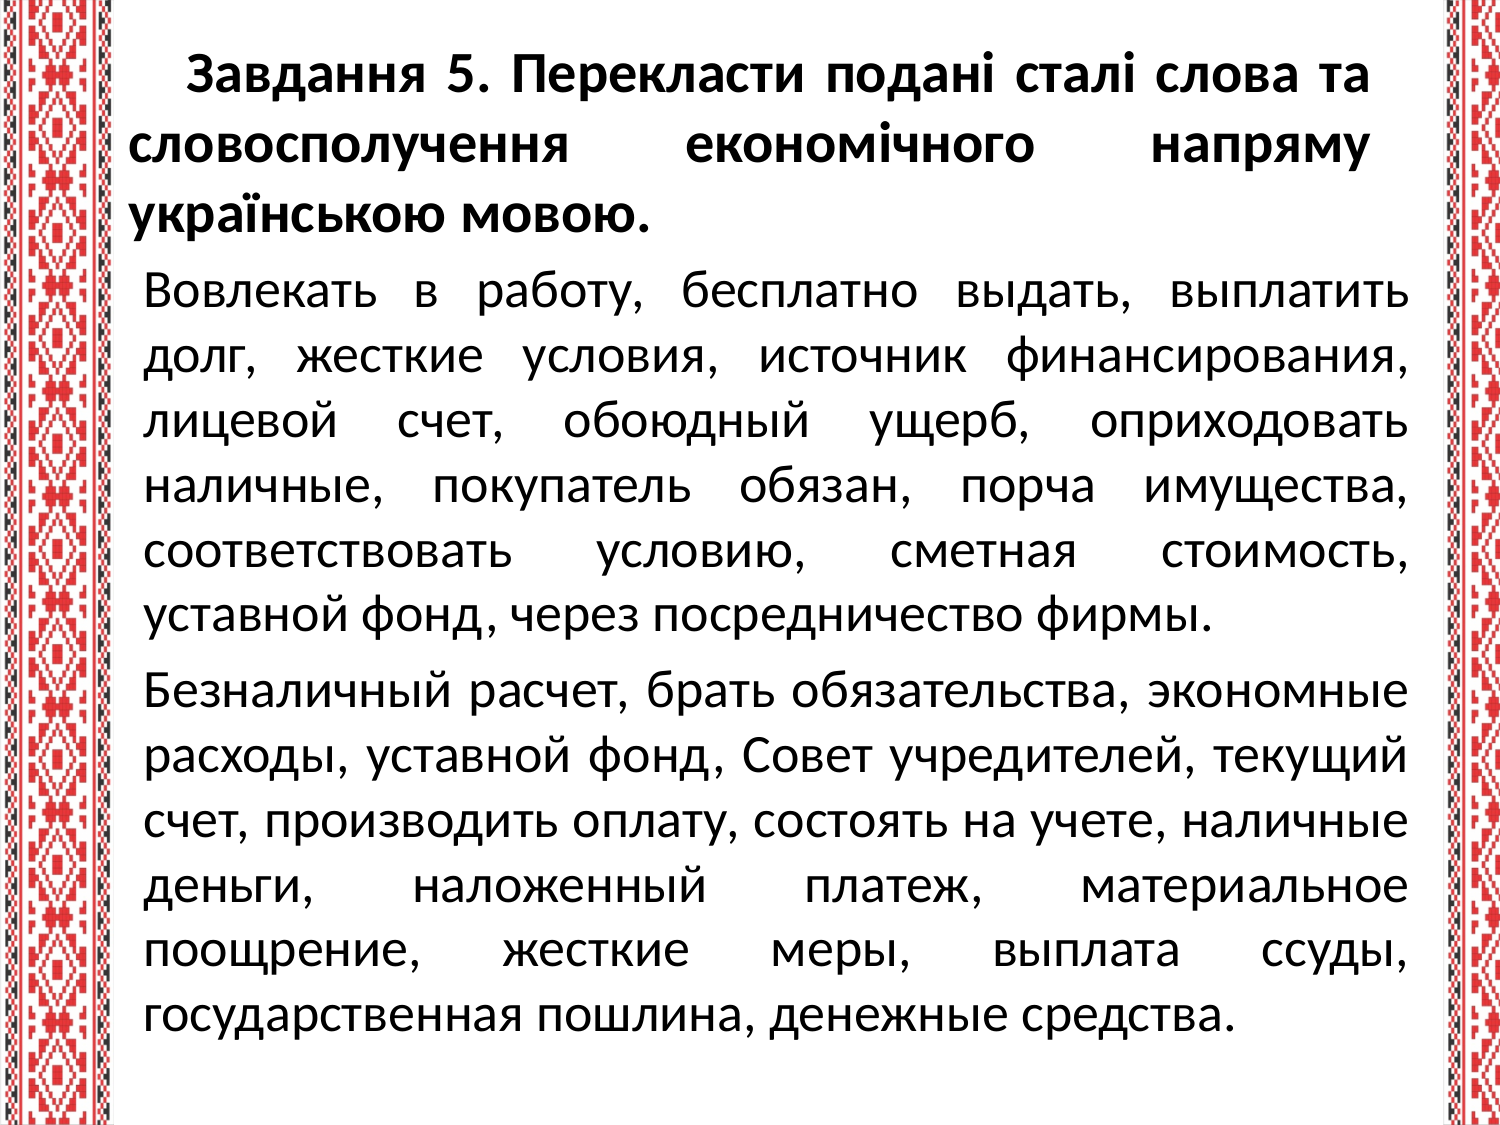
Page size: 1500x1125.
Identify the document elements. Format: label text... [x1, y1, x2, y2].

title Завдання 5. Перекласти подані сталі слова та словосполучення економічного напряму українською мовою. [114, 45, 1387, 233]
picture [937, 1, 1500, 1124]
list Вовлекать в работу, бесплатно выдать, выплатить долг, жесткие условия, источник финансирования, лицевой счет, обоюдный ущерб, оприходовать наличные, покупатель обязан, порча имущества, соответствовать условию, сметная стоимость, уставной фонд, через посредничество фирмы. Безналичный расчет, брать обязательства, экономные расходы, уставной фонд, Совет учредителей, текущий счет, производить оплату, состоять на учете, наличные деньги, наложенный платеж, материальное поощрение, жесткие меры, выплата ссуды, государственная пошлина, денежные средства. [114, 246, 1425, 1071]
picture [0, 1, 620, 1124]
